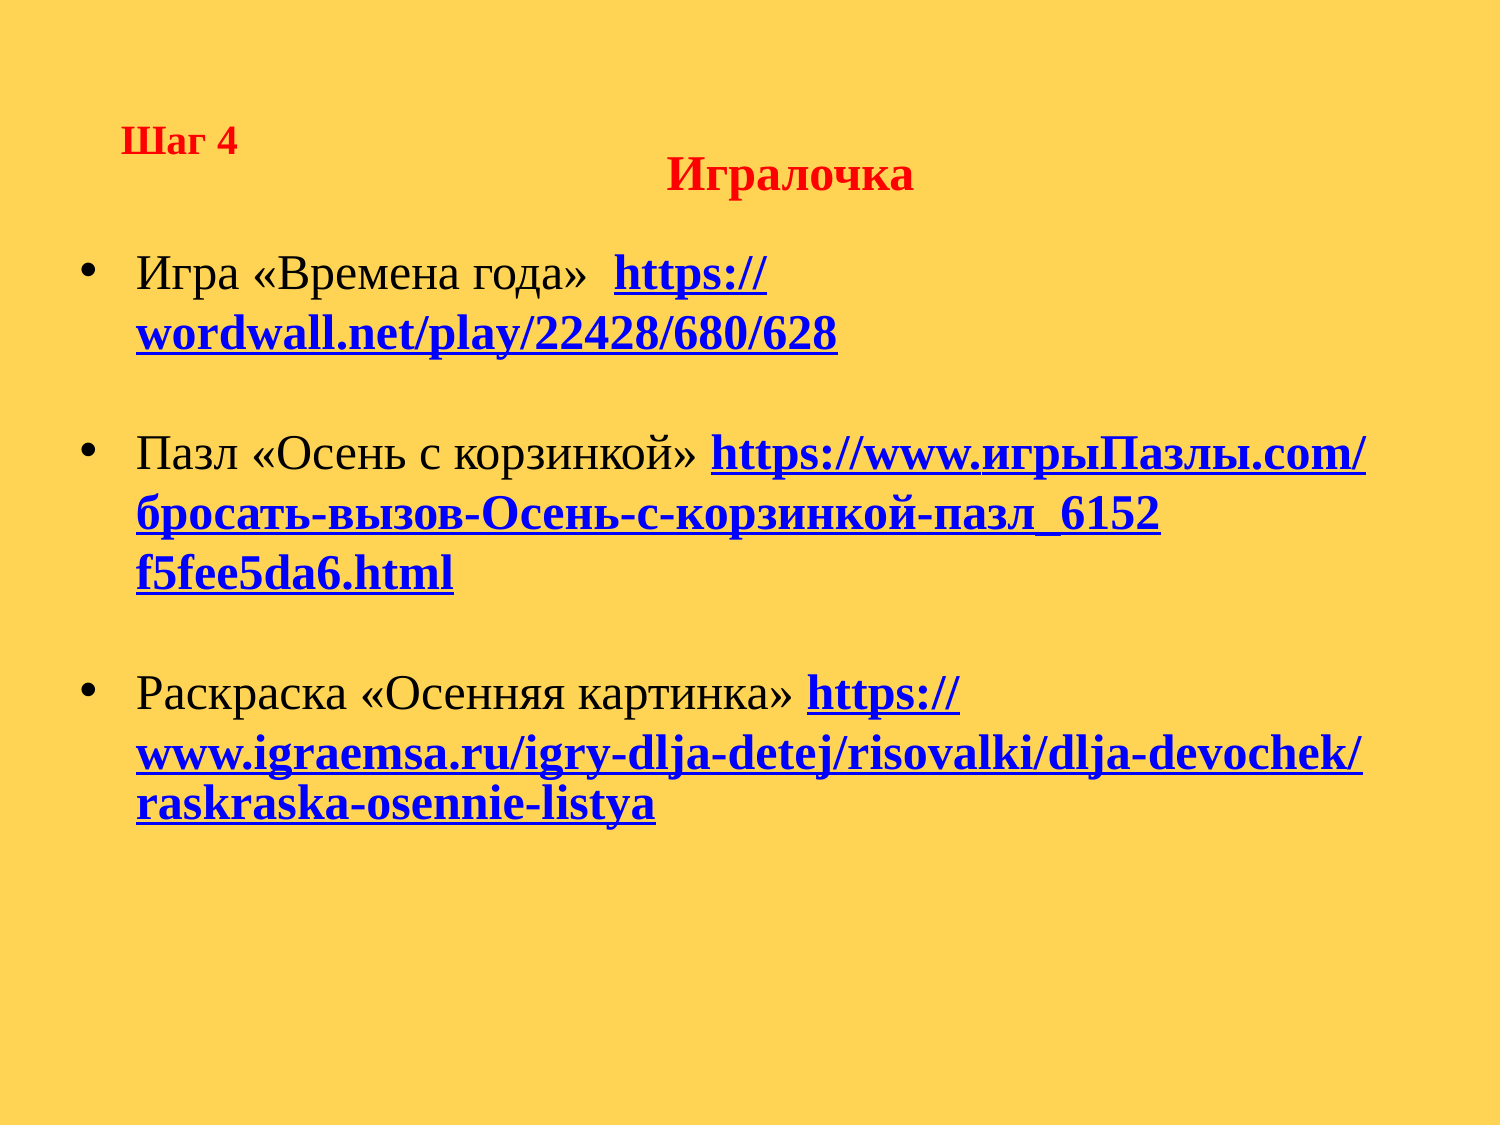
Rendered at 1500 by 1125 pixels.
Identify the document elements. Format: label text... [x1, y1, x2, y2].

text_box Игра «Времена года» https://wordwall.net/play/22428/680/628 Пазл «Осень с корзинкой» https://www.игрыПазлы.com/бросать-вызов-Осень-с-корзинкой-пазл_6152f5fee5da6.html Раскраска «Осенняя картинка» https://www.igraemsa.ru/igry-dlja-detej/risovalki/dlja-devochek/raskraska-osennie-listya [64, 231, 1388, 952]
text_box Игралочка [398, 133, 1196, 208]
text_box Шаг 4 [106, 105, 254, 171]
